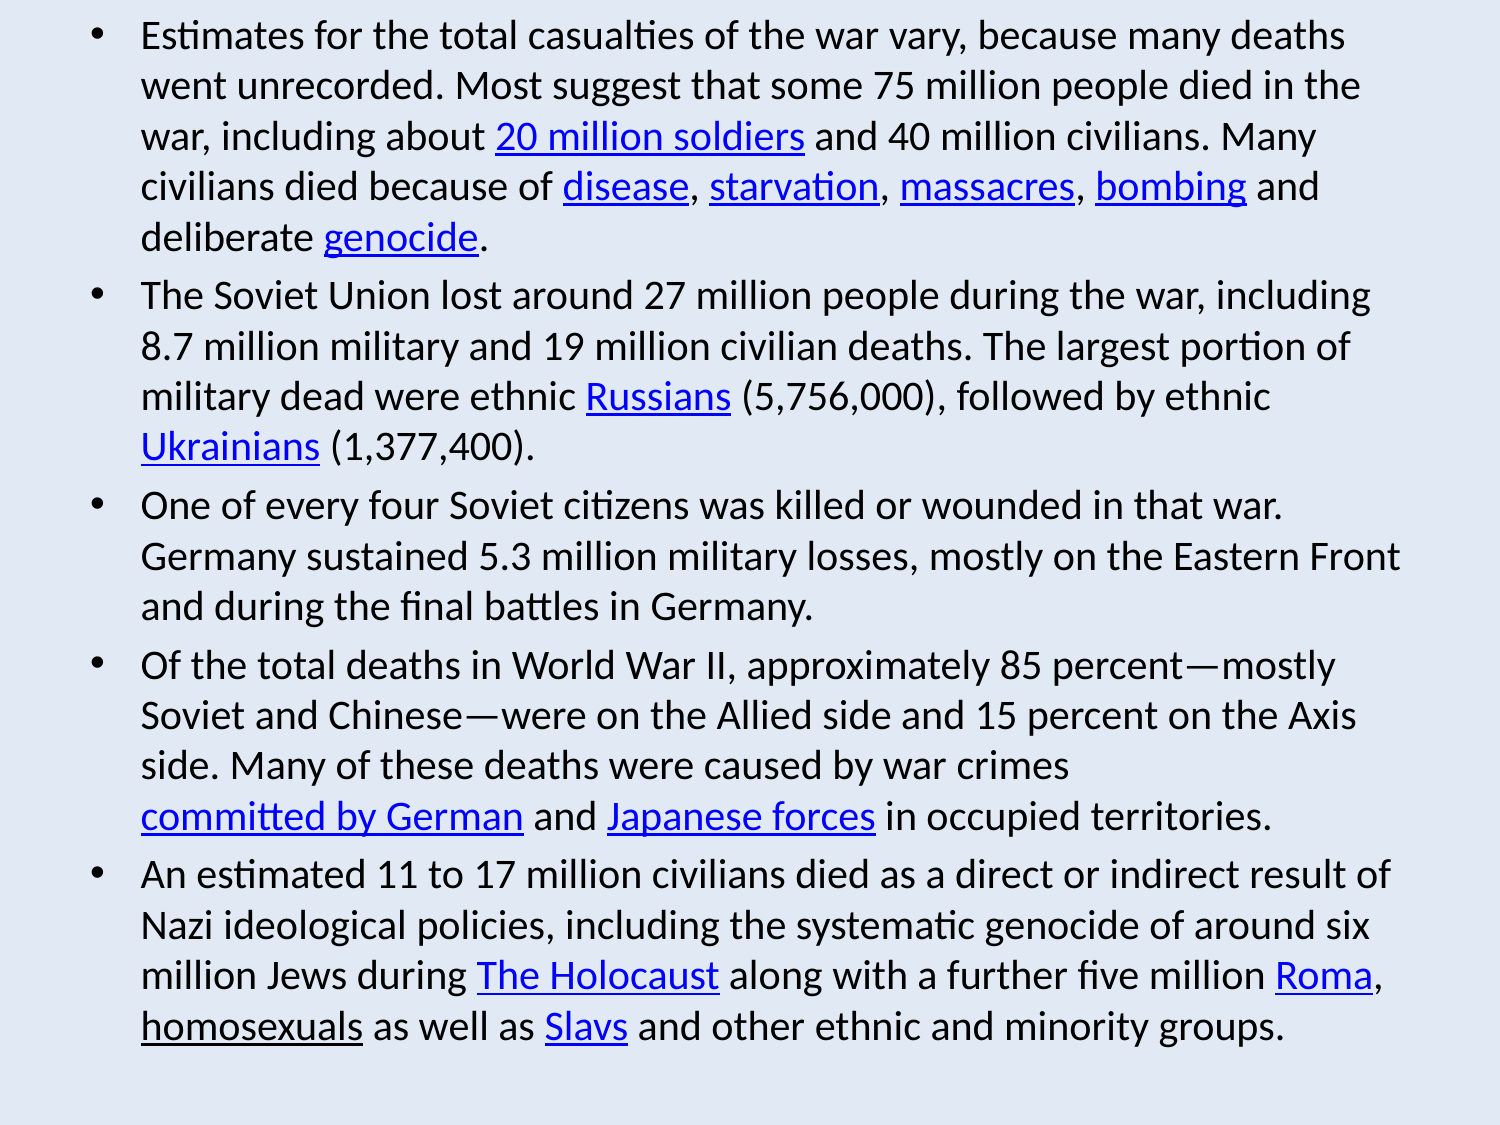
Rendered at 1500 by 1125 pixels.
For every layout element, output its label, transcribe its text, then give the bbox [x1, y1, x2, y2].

list Estimates for the total casualties of the war vary, because many deaths went unrecorded. Most suggest that some 75 million people died in the war, including about 20 million soldiers and 40 million civilians. Many civilians died because of disease, starvation, massacres, bombing and deliberate genocide. The Soviet Union lost around 27 million people during the war, including 8.7 million military and 19 million civilian deaths. The largest portion of military dead were ethnic Russians (5,756,000), followed by ethnic Ukrainians (1,377,400). One of every four Soviet citizens was killed or wounded in that war. Germany sustained 5.3 million military losses, mostly on the Eastern Front and during the final battles in Germany. Of the total deaths in World War II, approximately 85 percent—mostly Soviet and Chinese—were on the Allied side and 15 percent on the Axis side. Many of these deaths were caused by war crimes committed by German and Japanese forces in occupied territories. An estimated 11 to 17 million civilians died as a direct or indirect result of Nazi ideological policies, including the systematic genocide of around six million Jews during The Holocaust along with a further five million Roma, homosexuals as well as Slavs and other ethnic and minority groups. [75, 0, 1425, 1075]
